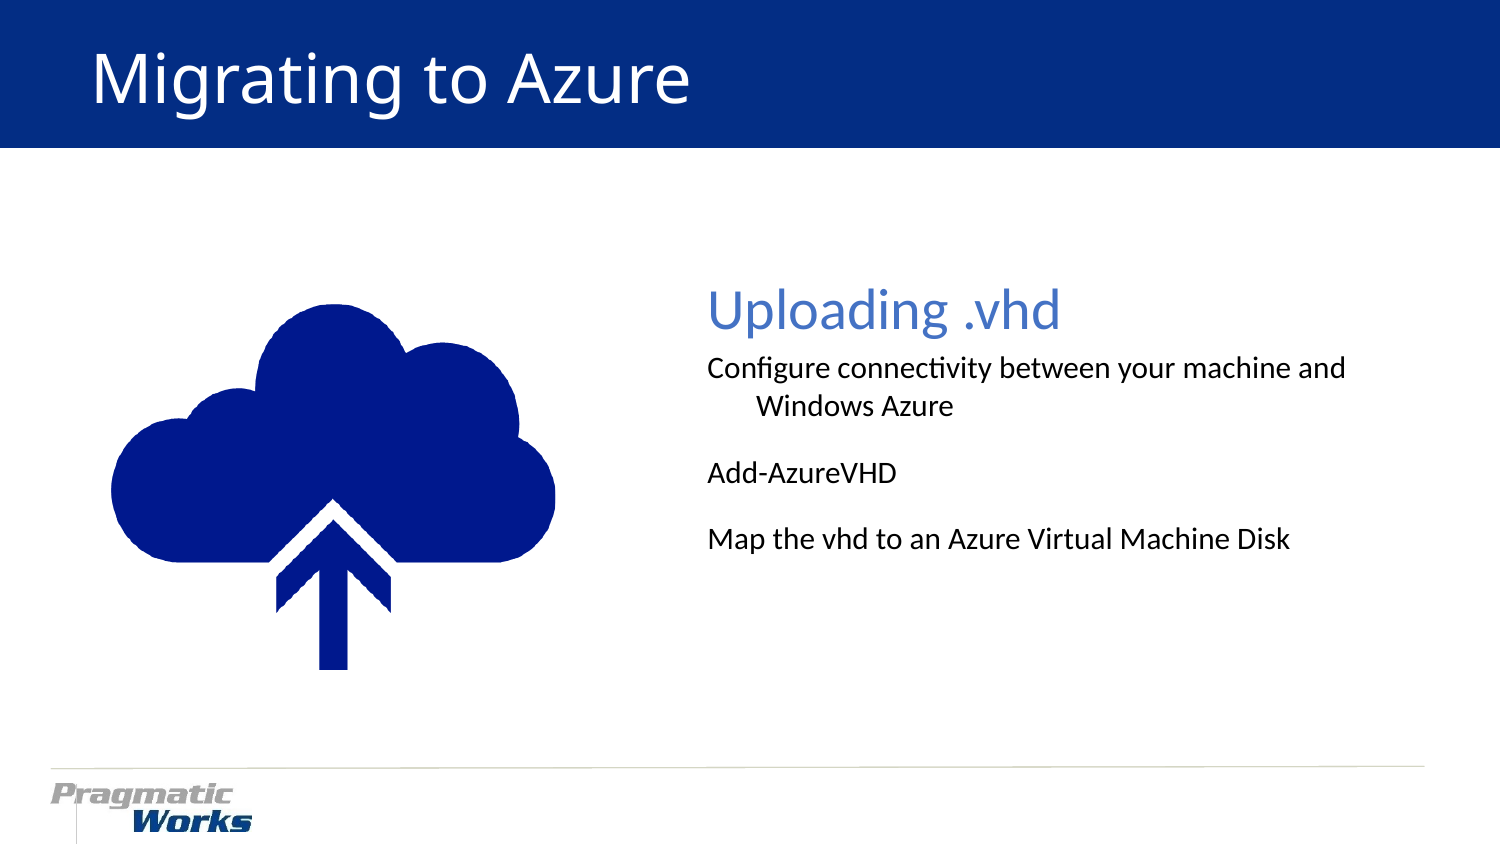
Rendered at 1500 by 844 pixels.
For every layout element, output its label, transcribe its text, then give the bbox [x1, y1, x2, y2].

title Migrating to Azure [75, 0, 1370, 164]
picture [50, 783, 252, 832]
picture [109, 263, 556, 710]
list Uploading .vhd Configure connectivity between your machine and Windows Azure Add-AzureVHD Map the vhd to an Azure Virtual Machine Disk [692, 263, 1483, 788]
